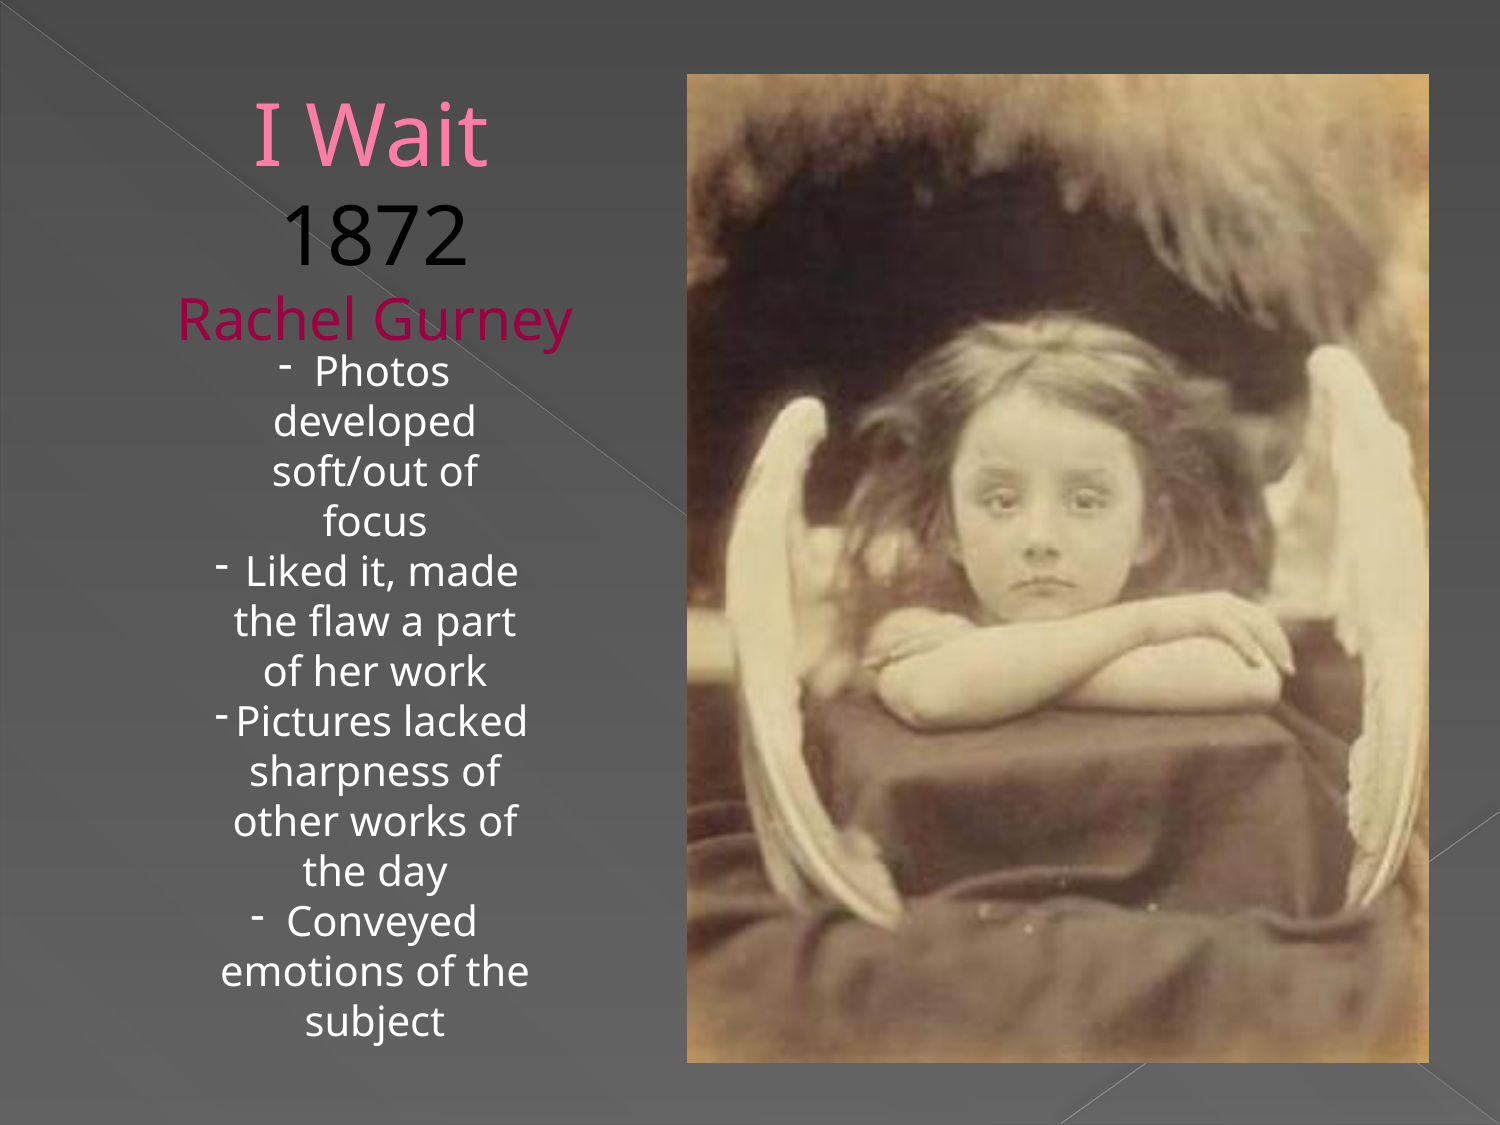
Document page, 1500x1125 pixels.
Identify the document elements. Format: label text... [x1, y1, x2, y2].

text_box Rachel Gurney [112, 275, 638, 360]
text_box Photos developed soft/out of focus Liked it, made the flaw a part of her work Pictures lacked sharpness of other works of the day Conveyed emotions of the subject [200, 360, 550, 1053]
text_box 1872 [187, 174, 563, 275]
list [687, 74, 1429, 1063]
title I Wait [0, 24, 788, 238]
